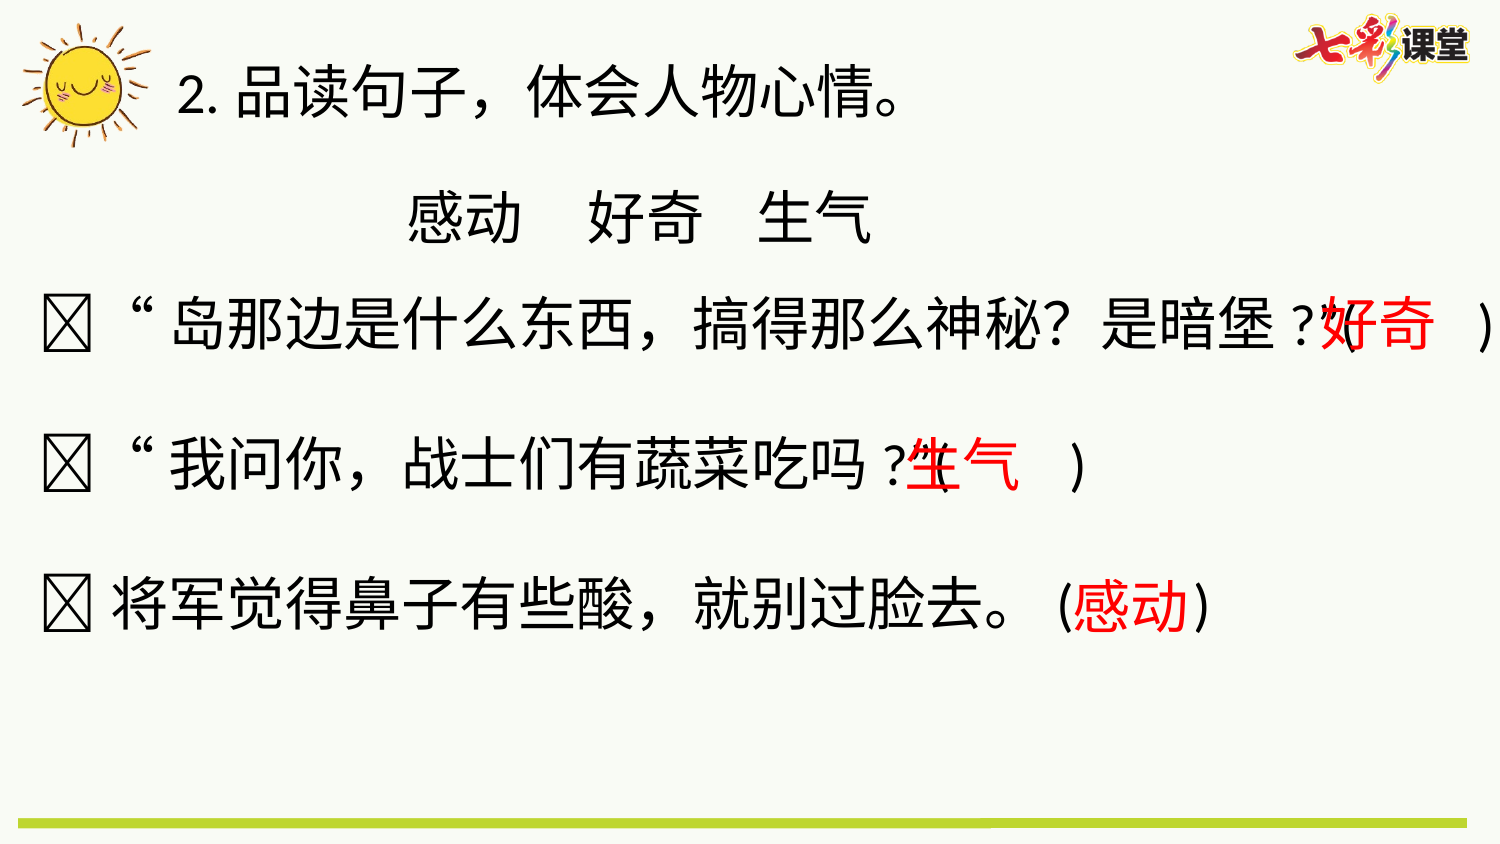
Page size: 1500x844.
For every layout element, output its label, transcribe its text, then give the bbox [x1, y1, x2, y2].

text_box 好奇 [1306, 279, 1453, 365]
text_box 2.品读句子，体会人物心情。 [161, 47, 962, 133]
text_box 感动 好奇 生气 [391, 173, 1037, 259]
picture [18, 771, 1467, 844]
text_box “岛那边是什么东西，搞得那么神秘？是暗堡?”( ) “我问你，战士们有蔬菜吃吗?”( ) 将军觉得鼻子有些酸，就别过脸去。( ) [23, 279, 1500, 645]
text_box 生气 [889, 421, 1037, 506]
text_box 感动 [1058, 562, 1205, 648]
picture [1291, 9, 1472, 87]
picture [0, 0, 173, 172]
